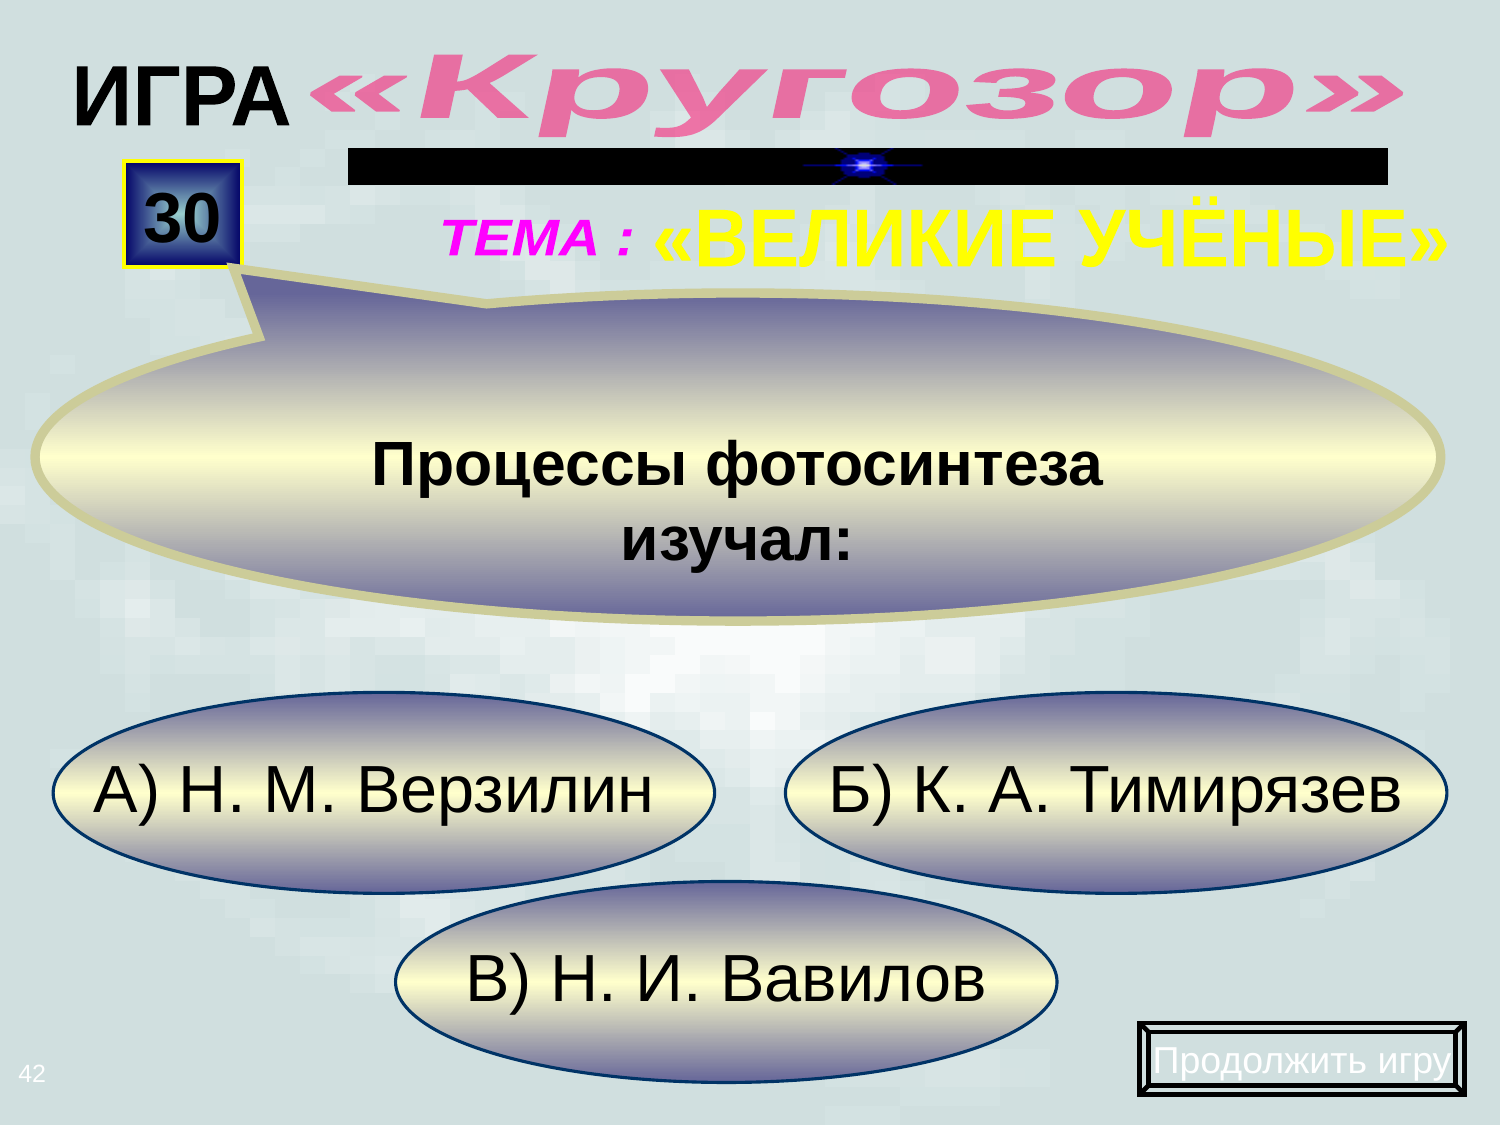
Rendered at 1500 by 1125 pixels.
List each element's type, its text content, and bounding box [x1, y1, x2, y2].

picture [348, 148, 1388, 185]
text_box 42 [0, 1049, 65, 1109]
text_box Продолжить игру [1139, 1023, 1465, 1095]
text_box Б) К. А. Тимирязев [785, 692, 1447, 894]
text_box В) Н. И. Вавилов [395, 881, 1058, 1083]
text_box А) Н. М. Верзилин [53, 692, 715, 894]
text_box 50 [1142, 1024, 1462, 1031]
text_box Процессы фотосинтеза изучал: [35, 268, 1441, 622]
text_box 30 [123, 160, 243, 268]
